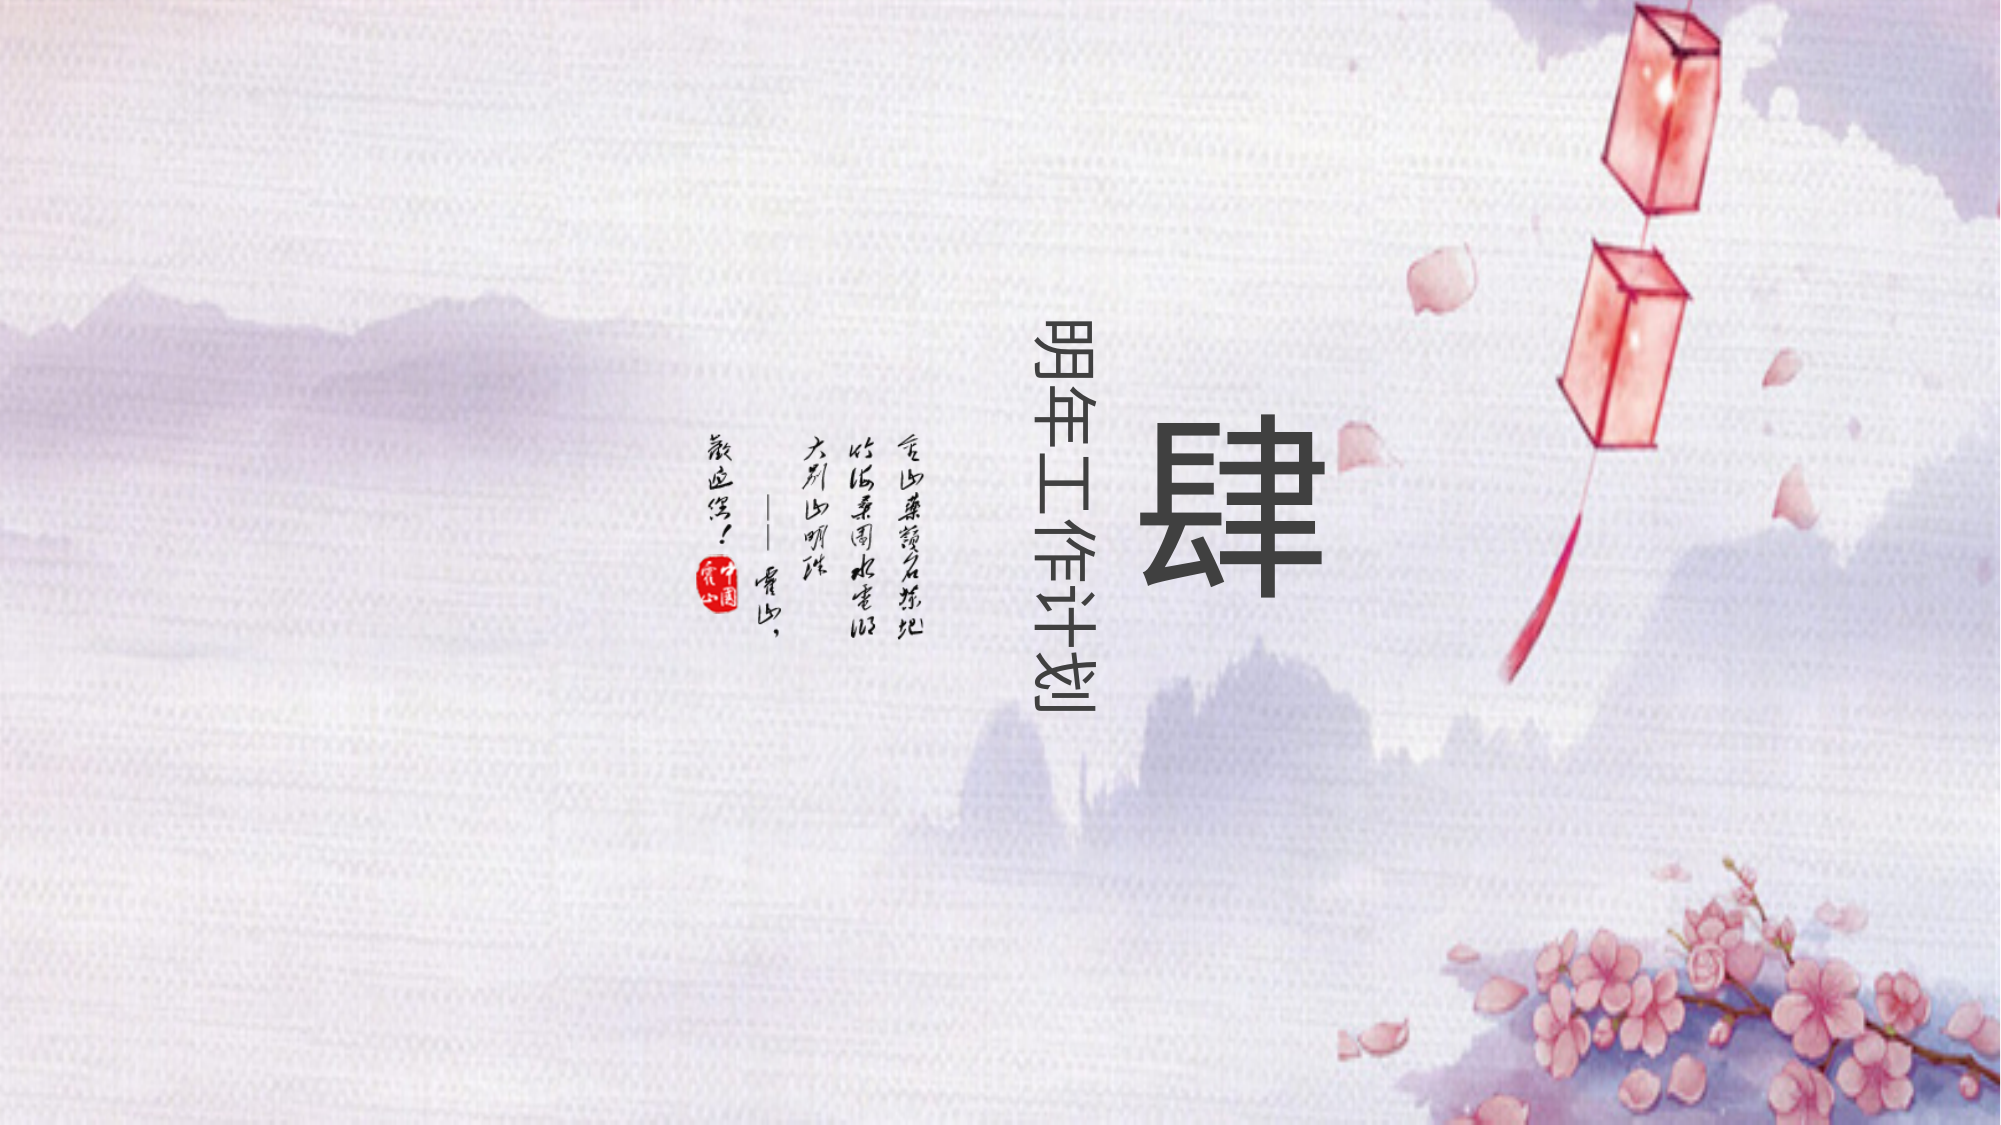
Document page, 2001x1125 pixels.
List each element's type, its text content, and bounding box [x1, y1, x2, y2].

picture [0, 0, 2001, 1125]
text_box 明年工作计划 [1003, 302, 1115, 823]
text_box 肆 [1115, 387, 1360, 617]
